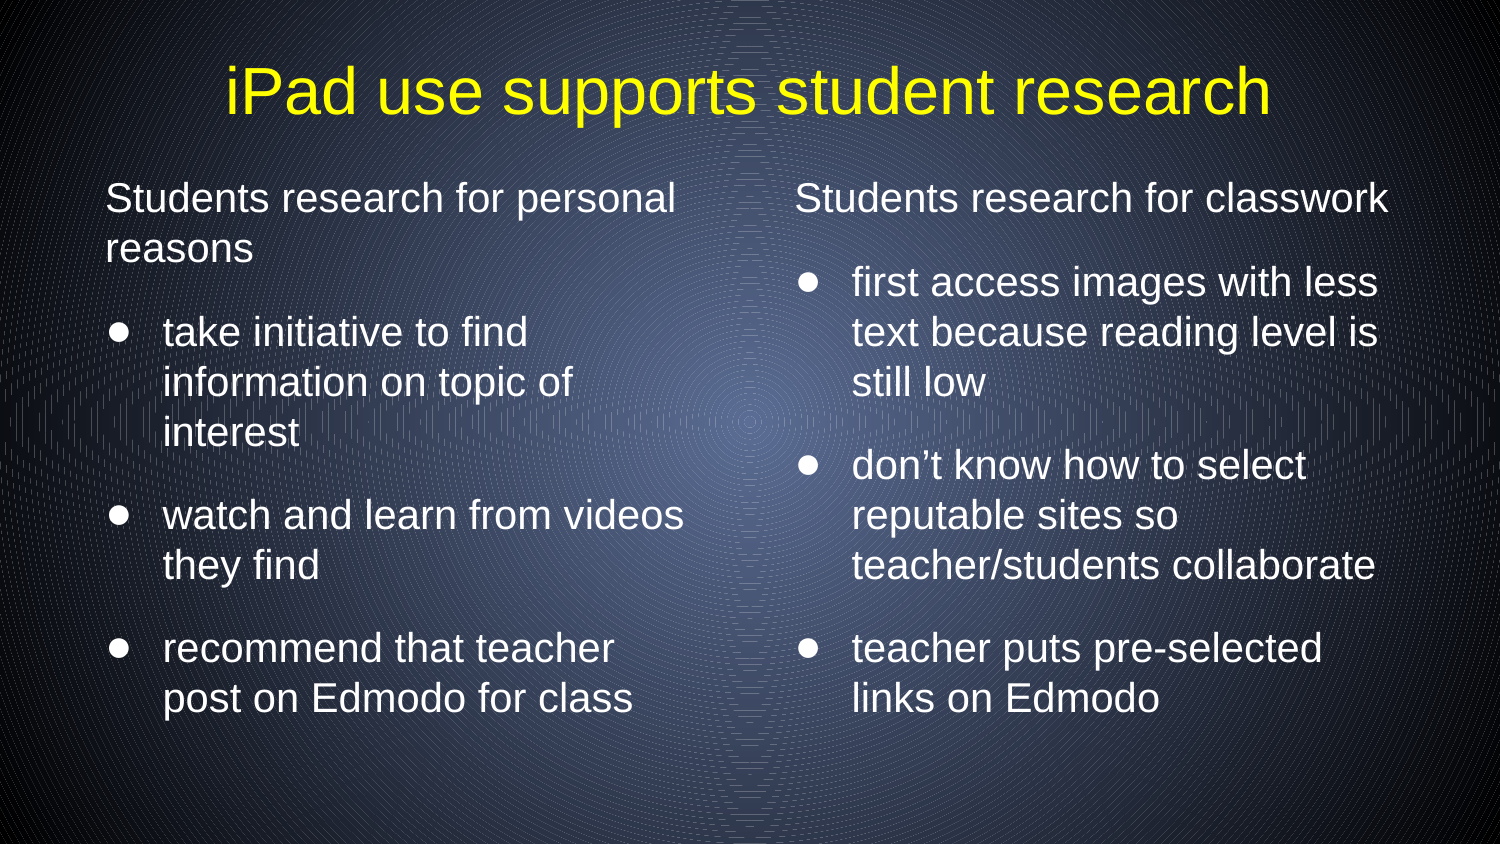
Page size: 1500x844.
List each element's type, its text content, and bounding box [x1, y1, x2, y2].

list Students research for classwork first access images with less text because reading level is still low don’t know how to select reputable sites so teacher/students collaborate teacher puts pre-selected links on Edmodo [779, 163, 1410, 734]
title iPad use supports student research [90, 30, 1410, 136]
list Students research for personal reasons take initiative to find information on topic of interest watch and learn from videos they find recommend that teacher post on Edmodo for class [90, 163, 721, 764]
